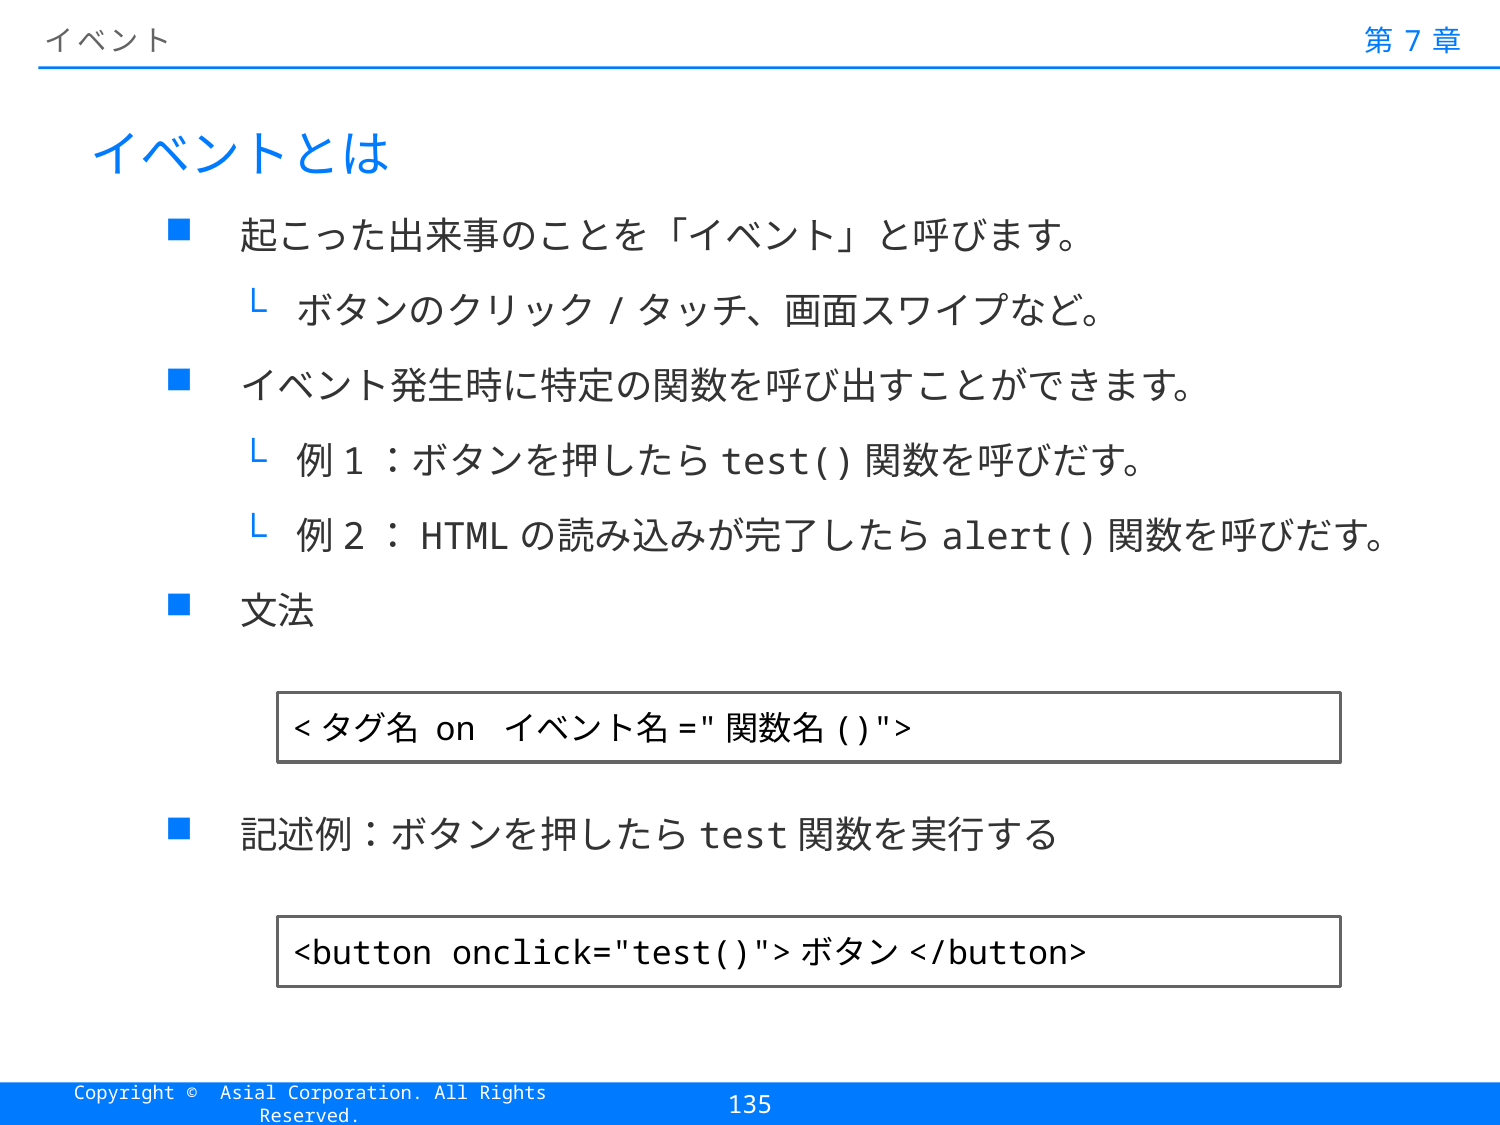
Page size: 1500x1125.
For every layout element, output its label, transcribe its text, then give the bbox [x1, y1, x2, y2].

slide_number 135 [581, 1075, 919, 1125]
list イベントとは 起こった出来事のことを「イベント」と呼びます。 ボタンのクリック/タッチ、画面スワイプなど。 イベント発生時に特定の関数を呼び出すことができます。 例1：ボタンを押したらtest()関数を呼びだす。 例2：HTMLの読み込みが完了したらalert()関数を呼びだす。 文法 記述例：ボタンを押したらtest関数を実行する [75, 84, 1425, 988]
title イベント [29, 7, 702, 72]
text_box <タグ名 on イベント名="関数名()"> [275, 690, 1342, 764]
text_box <button onclick="test()">ボタン</button> [275, 914, 1342, 988]
list 第7章 [702, 7, 1477, 72]
